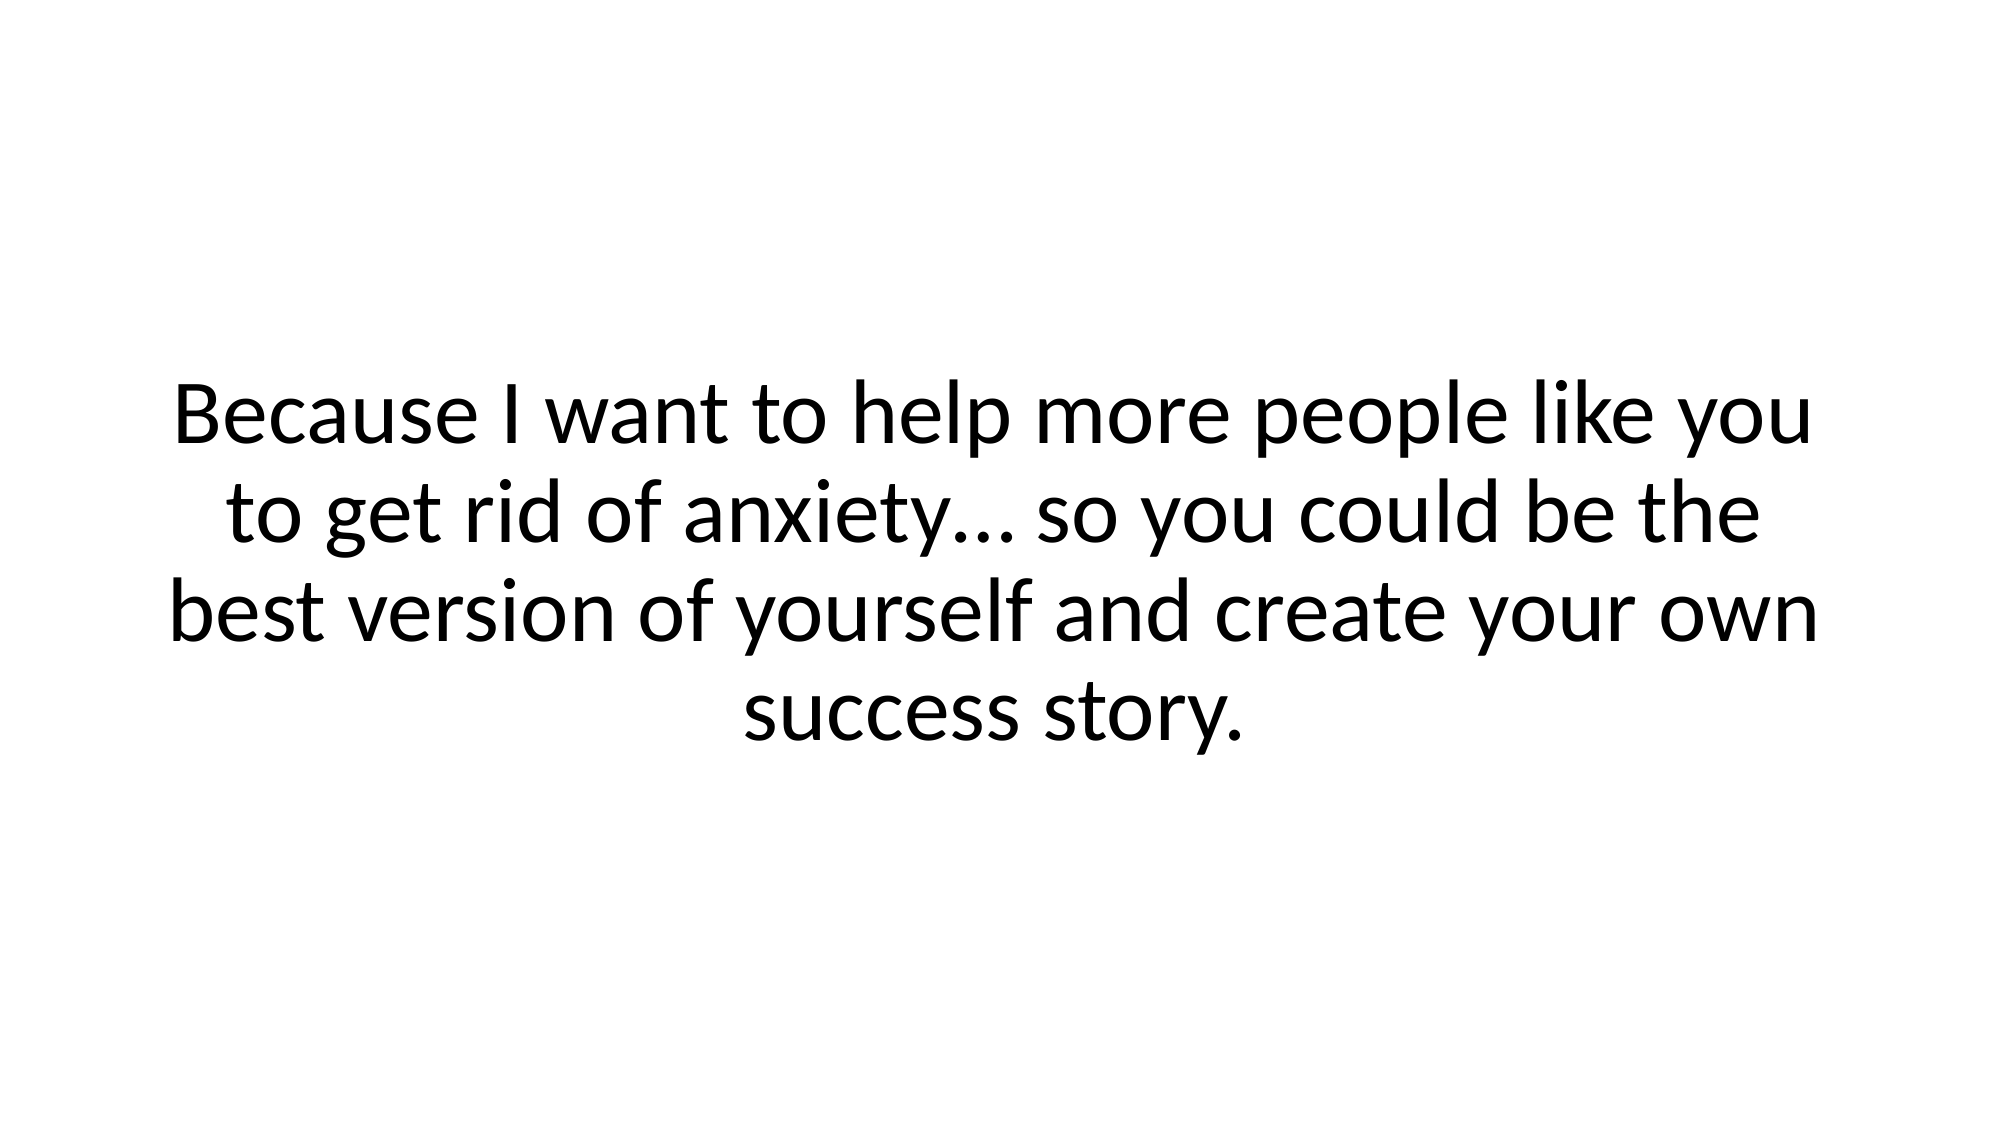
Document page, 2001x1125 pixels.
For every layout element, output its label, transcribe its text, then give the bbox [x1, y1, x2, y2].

list Because I want to help more people like you to get rid of anxiety… so you could be the best version of yourself and create your own success story. [132, 357, 1858, 944]
